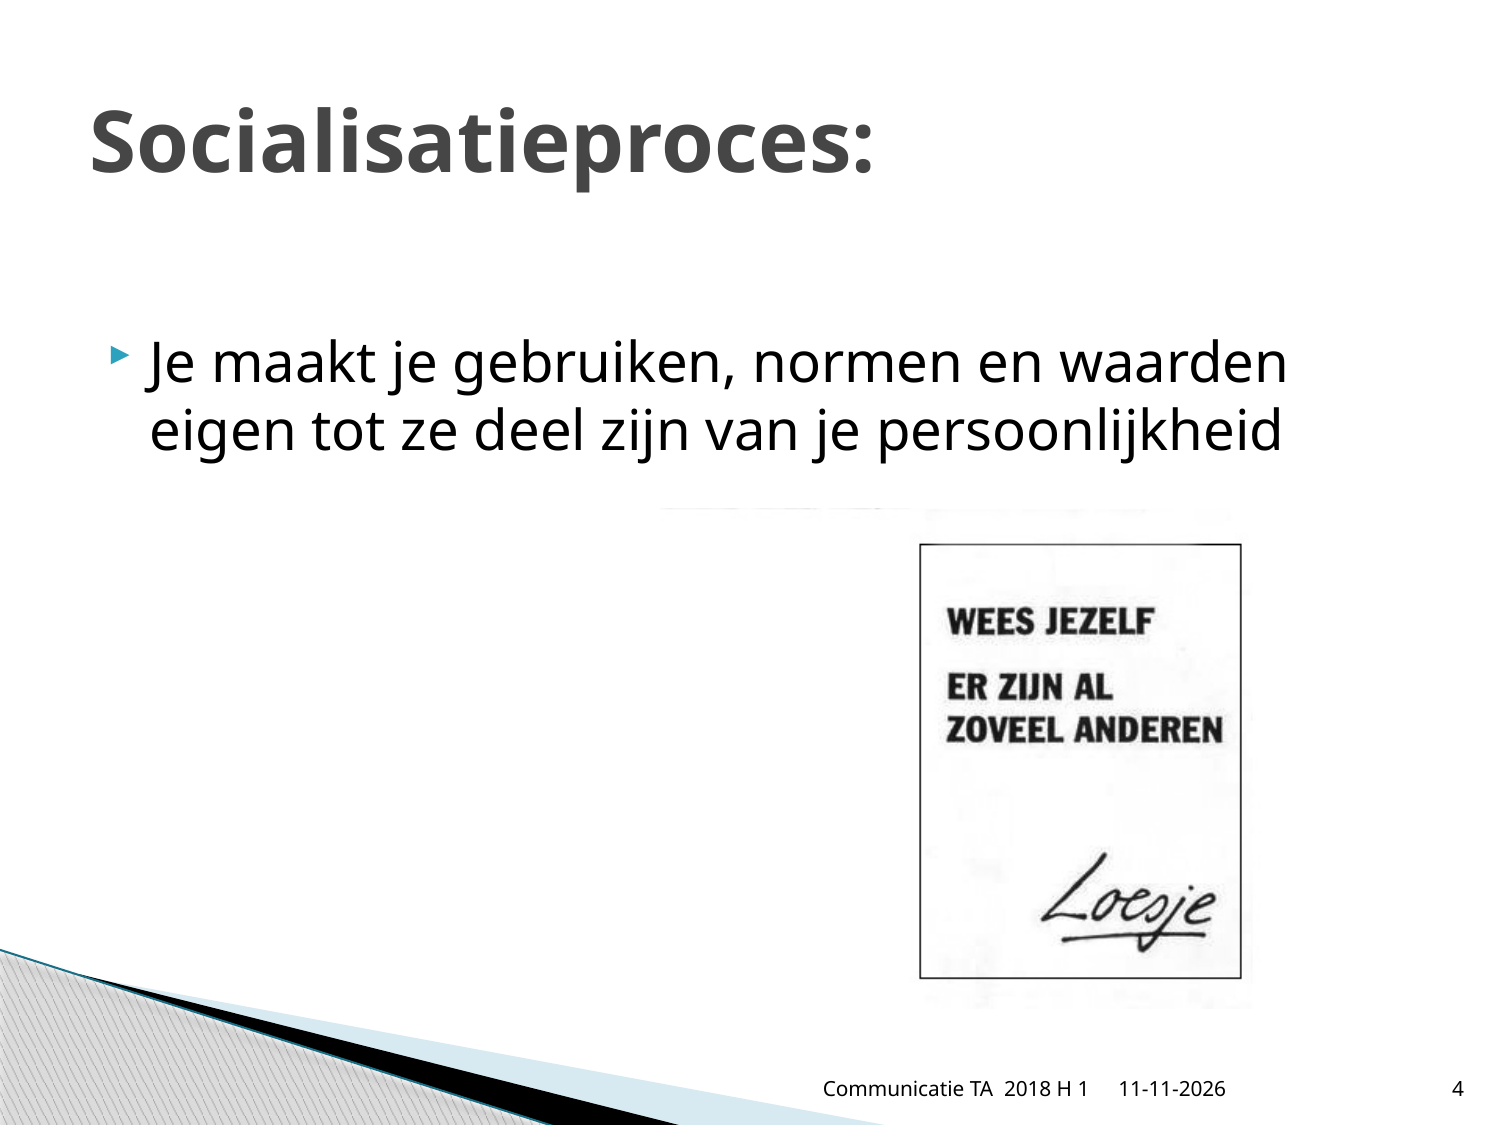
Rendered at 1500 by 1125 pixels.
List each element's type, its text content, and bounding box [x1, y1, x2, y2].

footer Communicatie TA 2018 H 1 [718, 1051, 1105, 1112]
list Je maakt je gebruiken, normen en waarden eigen tot ze deel zijn van je persoonlijkheid [75, 243, 1425, 986]
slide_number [1105, 1051, 1418, 1112]
title Socialisatieproces: [75, 45, 1425, 233]
slide_number 4 [1418, 1051, 1479, 1112]
picture [660, 508, 1500, 1009]
